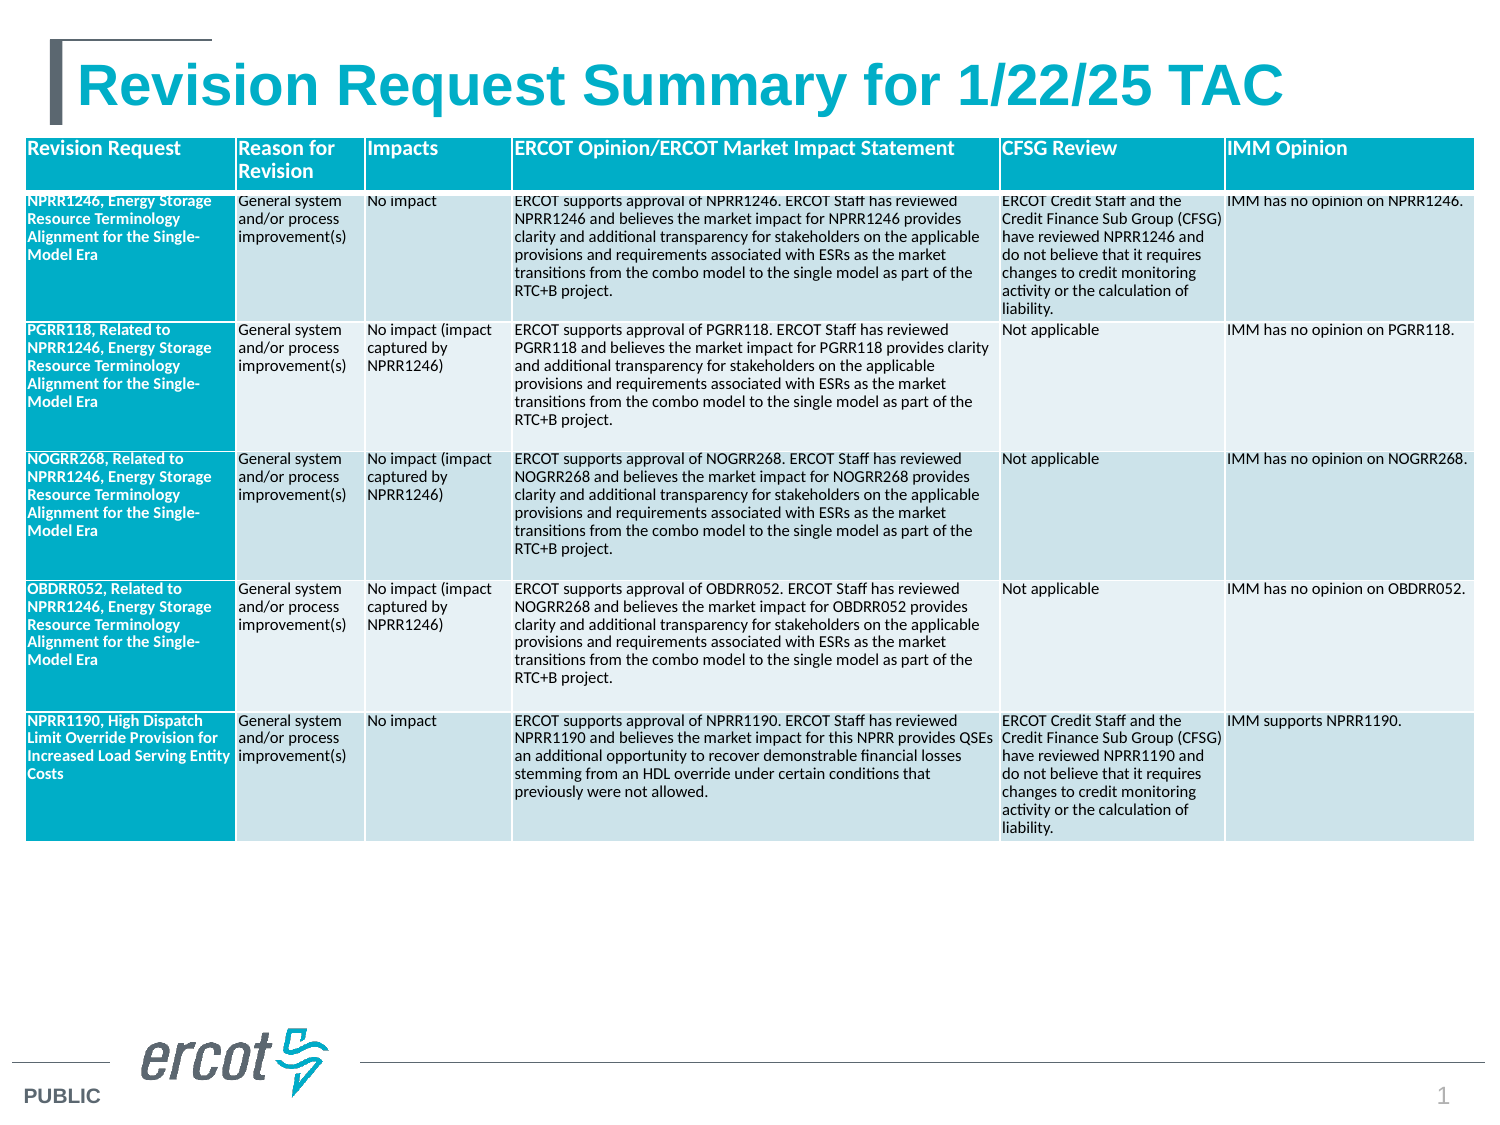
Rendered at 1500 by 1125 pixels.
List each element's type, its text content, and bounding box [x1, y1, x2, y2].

table_header ERCOT Opinion/ERCOT Market Impact Statement [513, 138, 999, 190]
table_cell ERCOT Credit Staff and the Credit Finance Sub Group (CFSG) have reviewed NPRR1246 and do not believe that it requires changes to credit monitoring activity or the calculation of liability. [1001, 196, 1224, 321]
table_cell General system and/or process improvement(s) [237, 452, 364, 580]
table_cell ERCOT supports approval of NPRR1190. ERCOT Staff has reviewed NPRR1190 and believes the market impact for this NPRR provides QSEs an additional opportunity to recover demonstrable financial losses stemming from an HDL override under certain conditions that previously were not allowed. [513, 713, 999, 841]
table_cell General system and/or process improvement(s) [237, 581, 364, 711]
table_cell NPRR1246, Energy Storage Resource Terminology Alignment for the Single-Model Era [26, 196, 235, 321]
table_header Revision Request [26, 138, 235, 190]
table_cell NOGRR268, Related to NPRR1246, Energy Storage Resource Terminology Alignment for the Single-Model Era [26, 452, 235, 580]
table_cell ERCOT supports approval of OBDRR052. ERCOT Staff has reviewed NOGRR268 and believes the market impact for OBDRR052 provides clarity and additional transparency for stakeholders on the applicable provisions and requirements associated with ESRs as the market transitions from the combo model to the single model as part of the RTC+B project. [513, 581, 999, 711]
table_cell PGRR118, Related to NPRR1246, Energy Storage Resource Terminology Alignment for the Single-Model Era [26, 323, 235, 451]
table_header IMM Opinion [1226, 138, 1474, 190]
table_cell ERCOT supports approval of NPRR1246. ERCOT Staff has reviewed NPRR1246 and believes the market impact for NPRR1246 provides clarity and additional transparency for stakeholders on the applicable provisions and requirements associated with ESRs as the market transitions from the combo model to the single model as part of the RTC+B project. [513, 196, 999, 321]
table_cell OBDRR052, Related to NPRR1246, Energy Storage Resource Terminology Alignment for the Single-Model Era [26, 581, 235, 711]
table_cell Not applicable [1001, 581, 1224, 711]
table_cell No impact (impact captured by NPRR1246) [366, 581, 511, 711]
table_header CFSG Review [1001, 138, 1224, 190]
table_cell IMM has no opinion on OBDRR052. [1226, 581, 1474, 711]
table_cell No impact (impact captured by NPRR1246) [366, 452, 511, 580]
table_cell IMM has no opinion on NOGRR268. [1226, 452, 1474, 580]
table_cell Not applicable [1001, 323, 1224, 451]
table_cell IMM has no opinion on NPRR1246. [1226, 196, 1474, 321]
table_cell ERCOT Credit Staff and the Credit Finance Sub Group (CFSG) have reviewed NPRR1190 and do not believe that it requires changes to credit monitoring activity or the calculation of liability. [1001, 713, 1224, 841]
table_cell General system and/or process improvement(s) [237, 323, 364, 451]
table_cell No impact (impact captured by NPRR1246) [366, 323, 511, 451]
table_cell General system and/or process improvement(s) [237, 713, 364, 841]
table_cell IMM supports NPRR1190. [1226, 713, 1474, 841]
picture [137, 1024, 332, 1100]
table_header Impacts [366, 138, 511, 190]
table_cell ERCOT supports approval of NOGRR268. ERCOT Staff has reviewed NOGRR268 and believes the market impact for NOGRR268 provides clarity and additional transparency for stakeholders on the applicable provisions and requirements associated with ESRs as the market transitions from the combo model to the single model as part of the RTC+B project. [513, 452, 999, 580]
table_cell No impact [366, 196, 511, 321]
table_cell NPRR1190, High Dispatch Limit Override Provision for Increased Load Serving Entity Costs [26, 713, 235, 841]
table_cell No impact [366, 713, 511, 841]
table_cell IMM has no opinion on PGRR118. [1226, 323, 1474, 451]
table_cell ERCOT supports approval of PGRR118. ERCOT Staff has reviewed PGRR118 and believes the market impact for PGRR118 provides clarity and additional transparency for stakeholders on the applicable provisions and requirements associated with ESRs as the market transitions from the combo model to the single model as part of the RTC+B project. [513, 323, 999, 451]
table_header Reason for Revision [237, 138, 364, 190]
table_cell Not applicable [1001, 452, 1224, 580]
table_cell General system and/or process improvement(s) [237, 196, 364, 321]
title Revision Request Summary for 1/22/25 TAC [62, 39, 1463, 125]
slide_number 1 [1400, 1076, 1488, 1113]
